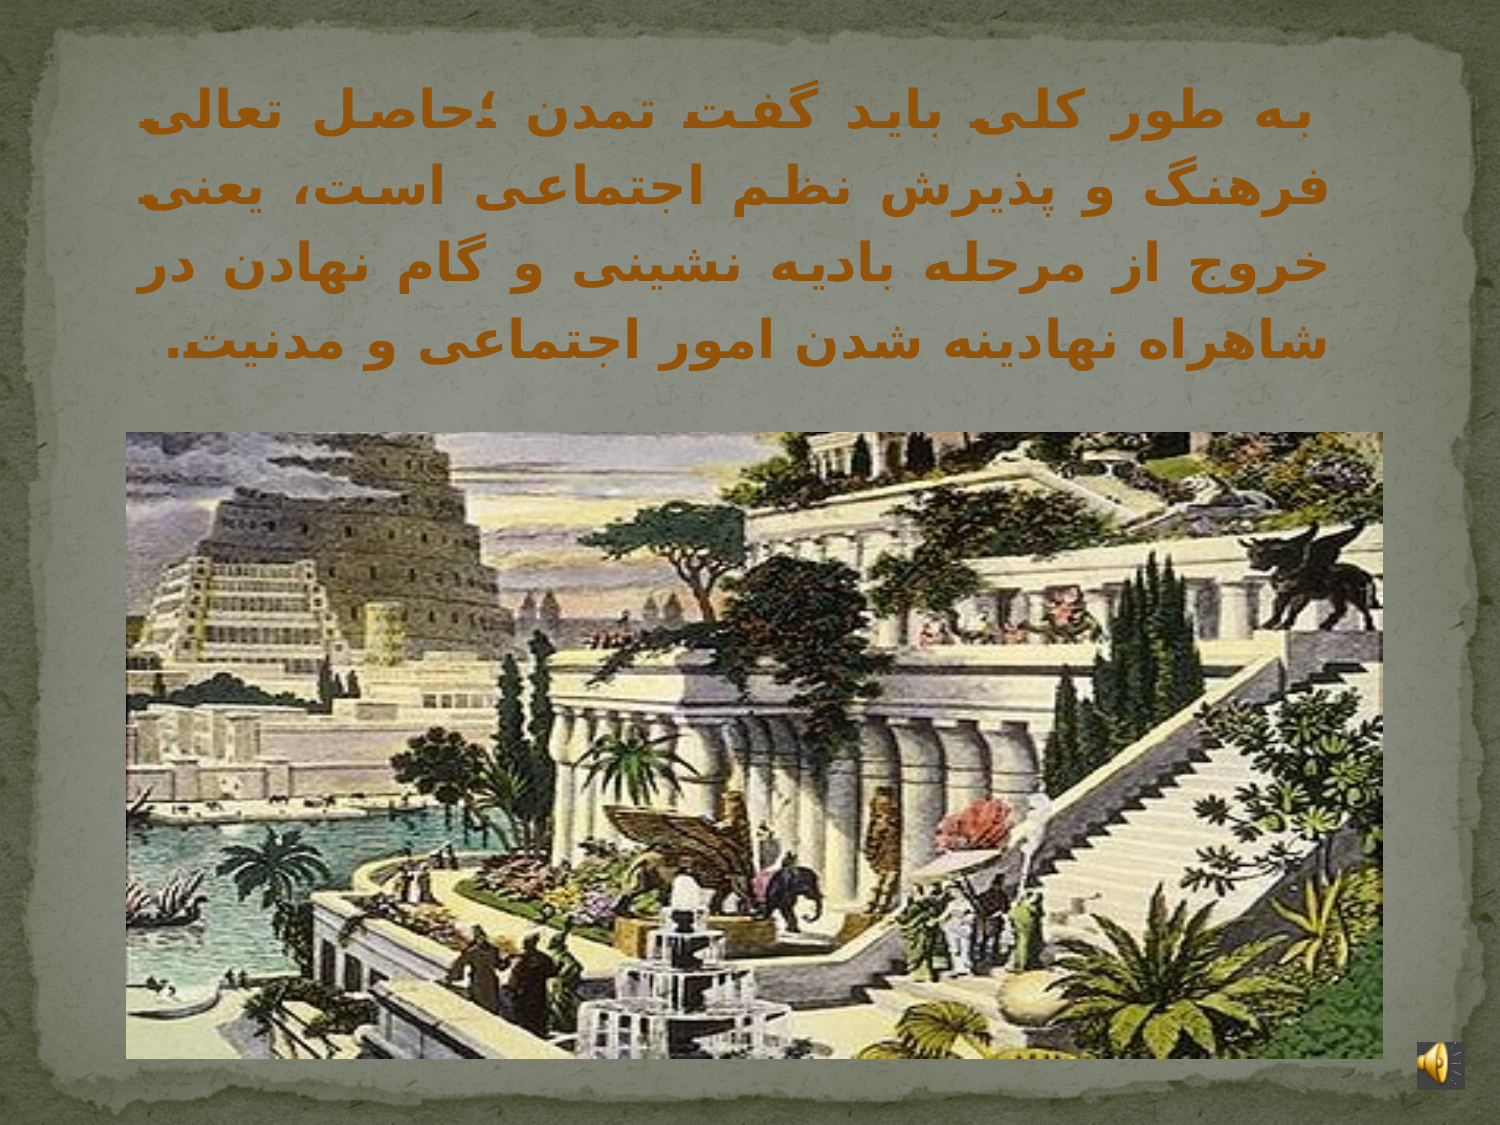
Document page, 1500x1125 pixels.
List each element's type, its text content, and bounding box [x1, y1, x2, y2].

picture [1416, 1041, 1466, 1091]
list به طور کلی باید گفت تمدن ؛حاصل تعالی فرهنگ و پذیرش نظم اجتماعی است، یعنی خروج از مرحله بادیه نشینی و گام نهادن در شاهراه نهادینه شدن امور اجتماعی و مدنیت. [116, 54, 1383, 433]
picture [126, 432, 1384, 1059]
